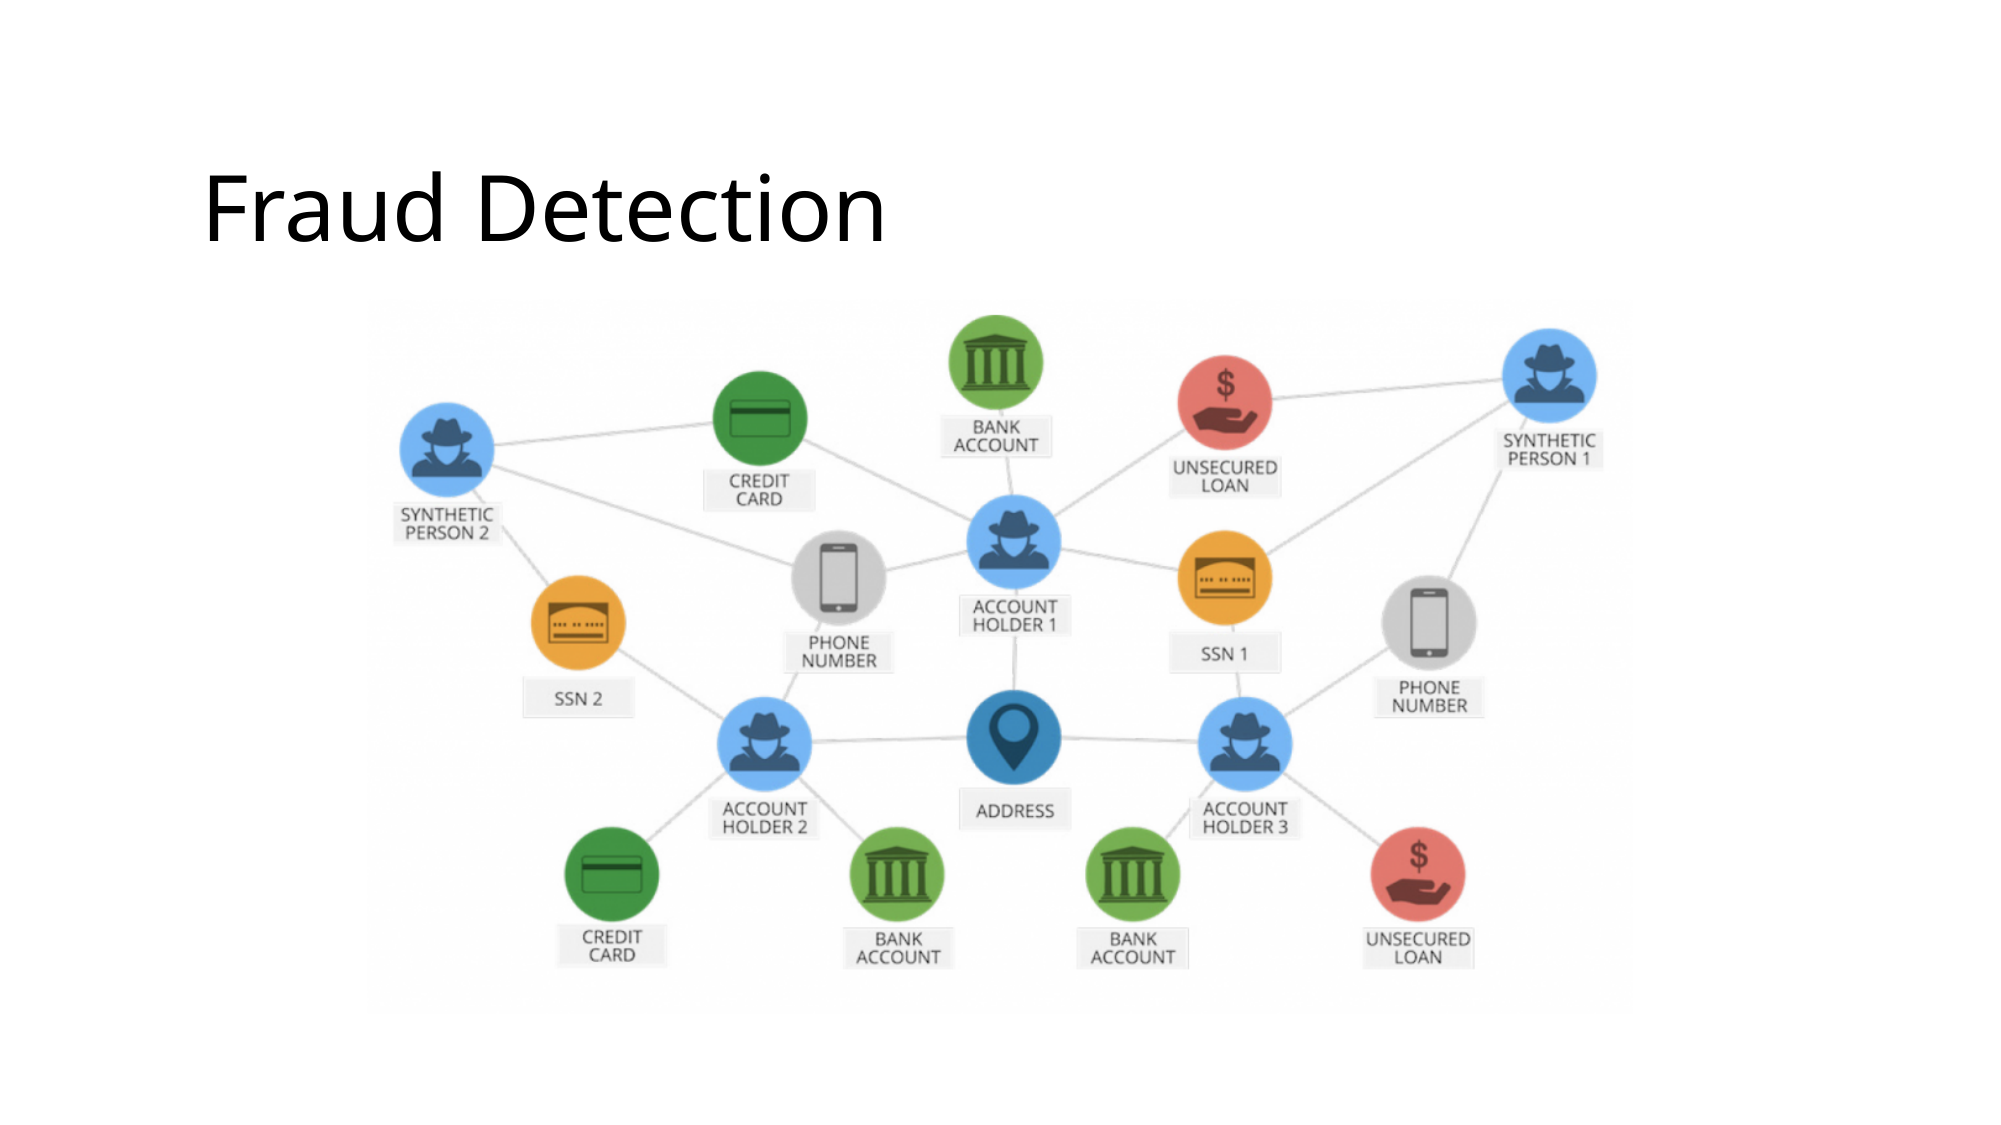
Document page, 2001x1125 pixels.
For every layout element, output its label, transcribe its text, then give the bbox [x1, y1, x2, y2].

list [367, 299, 1633, 1014]
title Fraud Detection [186, 102, 1413, 321]
